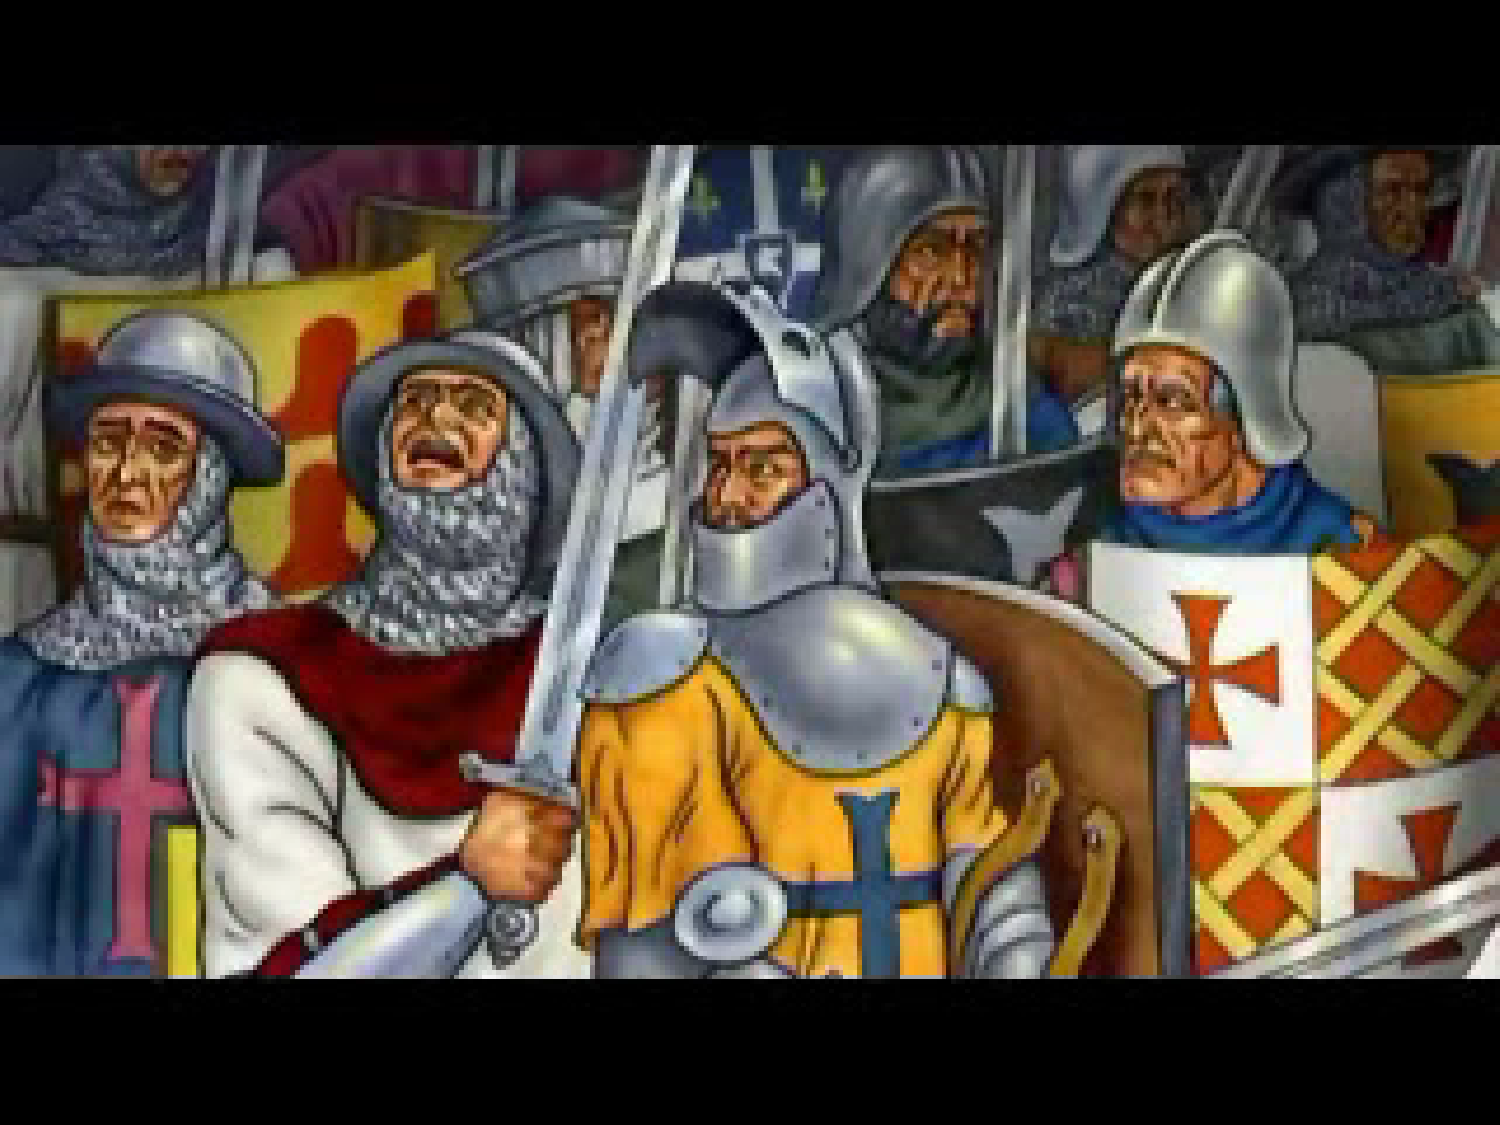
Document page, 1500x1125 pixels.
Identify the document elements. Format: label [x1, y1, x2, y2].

list [0, 0, 1500, 1125]
